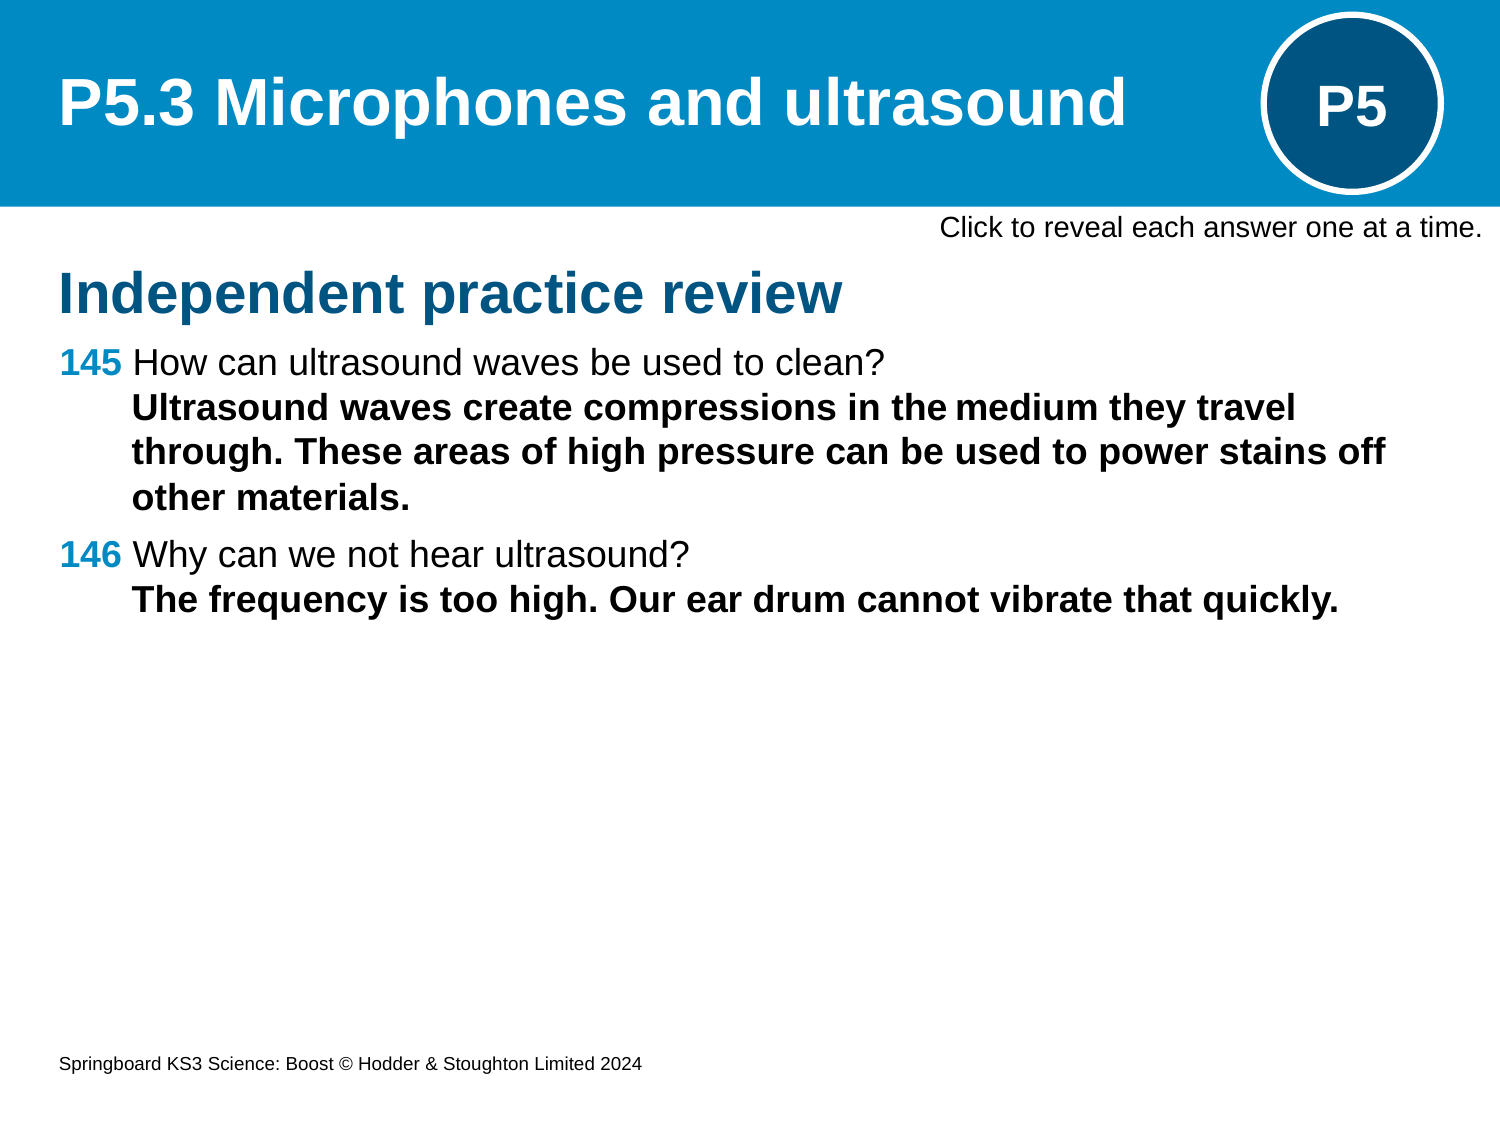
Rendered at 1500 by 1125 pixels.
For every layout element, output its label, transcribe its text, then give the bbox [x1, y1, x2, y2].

picture [1283, 162, 1293, 172]
picture [1411, 34, 1421, 44]
text_box Click to reveal each answer one at a time. [935, 208, 1489, 244]
text_box P5 [1262, 13, 1442, 193]
text_box Independent practice review 145 How can ultrasound waves be used to clean? Ultrasound waves create compressions in the medium they travel through. These areas of high pressure can be used to power stains off other materials. 146 Why can we not hear ultrasound? The frequency is too high. Our ear drum cannot vibrate that quickly. [58, 247, 1441, 1034]
footer Springboard KS3 Science: Boost © Hodder & Stoughton Limited 2024 [59, 1034, 680, 1094]
title P5.3 Microphones and ultrasound [59, 0, 1240, 207]
